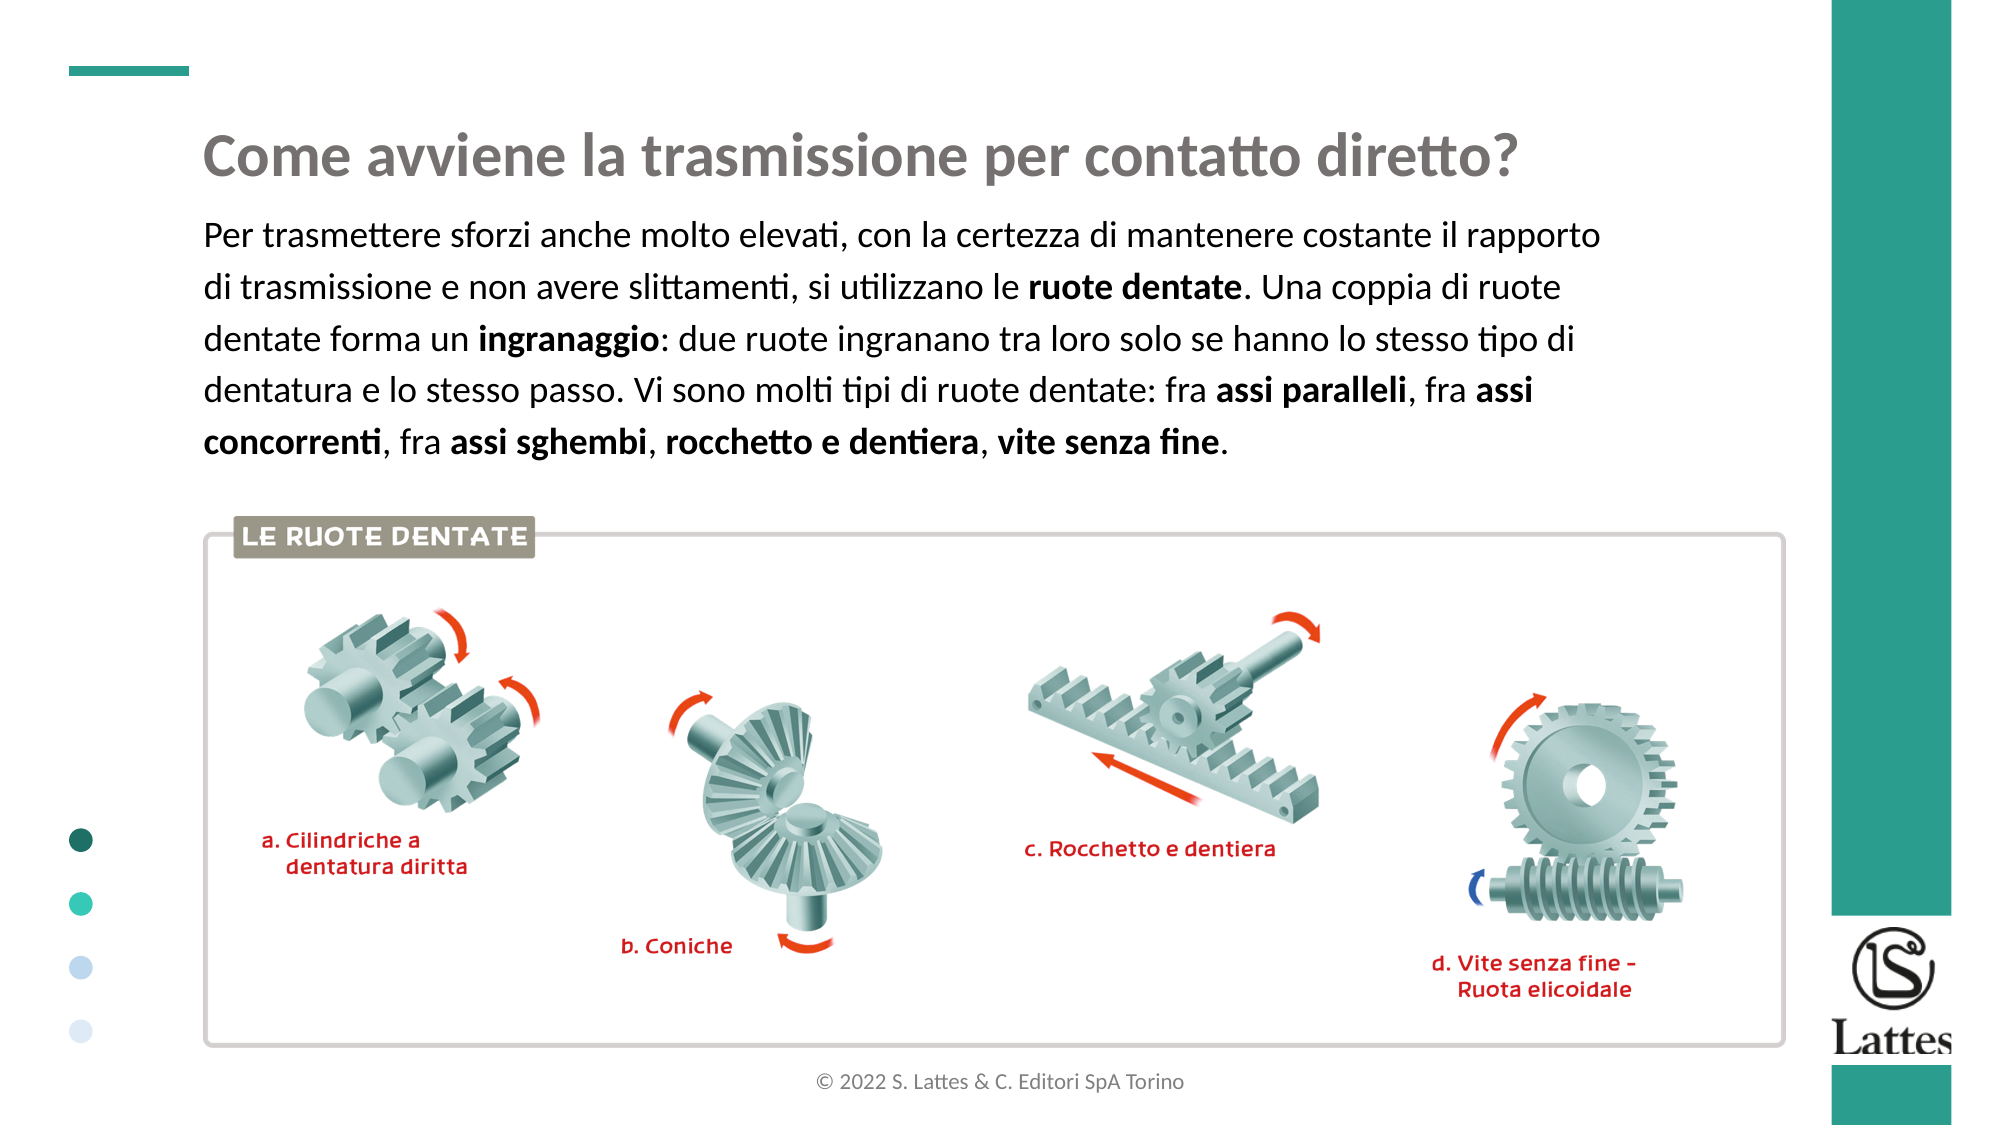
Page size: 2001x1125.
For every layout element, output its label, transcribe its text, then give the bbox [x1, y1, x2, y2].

picture [203, 516, 1786, 1048]
text_box Come avviene la trasmissione per contatto diretto? [188, 77, 1633, 196]
text_box Per trasmettere sforzi anche molto elevati, con la certezza di mantenere costante il rapporto di trasmissione e non avere slittamenti, si utilizzano le ruote dentate. Una coppia di ruote dentate forma un ingranaggio: due ruote ingranano tra loro solo se hanno lo stesso tipo di dentatura e lo stesso passo. Vi sono molti tipi di ruote dentate: fra assi paralleli, fra assi concorrenti, fra assi sghembi, rocchetto e dentiera, vite senza fine. [188, 196, 1633, 470]
